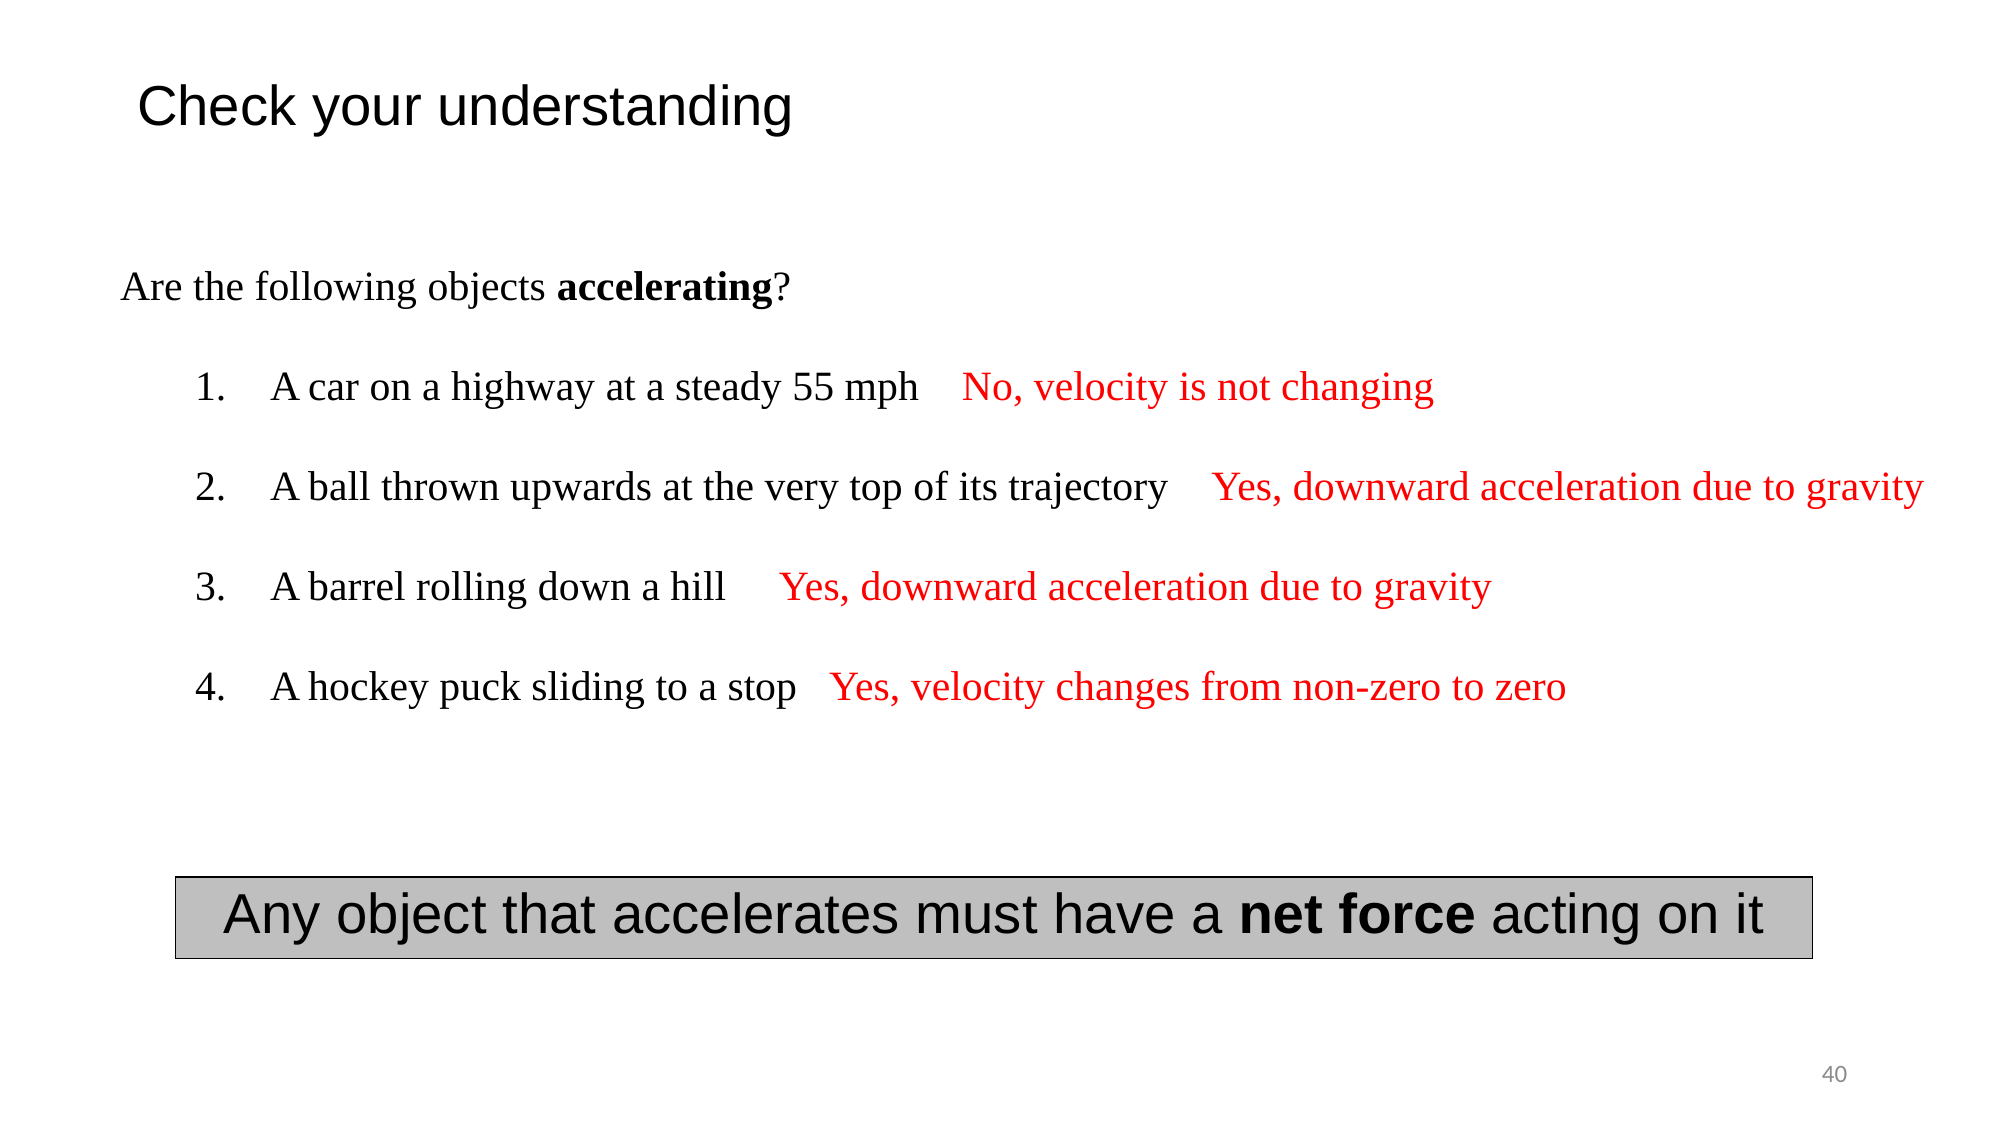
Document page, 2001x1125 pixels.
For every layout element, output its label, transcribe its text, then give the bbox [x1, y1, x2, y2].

text_box Any object that accelerates must have a net force acting on it [175, 877, 1813, 959]
text_box Are the following objects accelerating? A car on a highway at a steady 55 mph No, velocity is not changing A ball thrown upwards at the very top of its trajectory Yes, downward acceleration due to gravity A barrel rolling down a hill Yes, downward acceleration due to gravity A hockey puck sliding to a stop Yes, velocity changes from non-zero to zero [106, 251, 1950, 767]
slide_number 40 [1412, 1042, 1863, 1103]
text_box Check your understanding [137, 69, 1623, 167]
